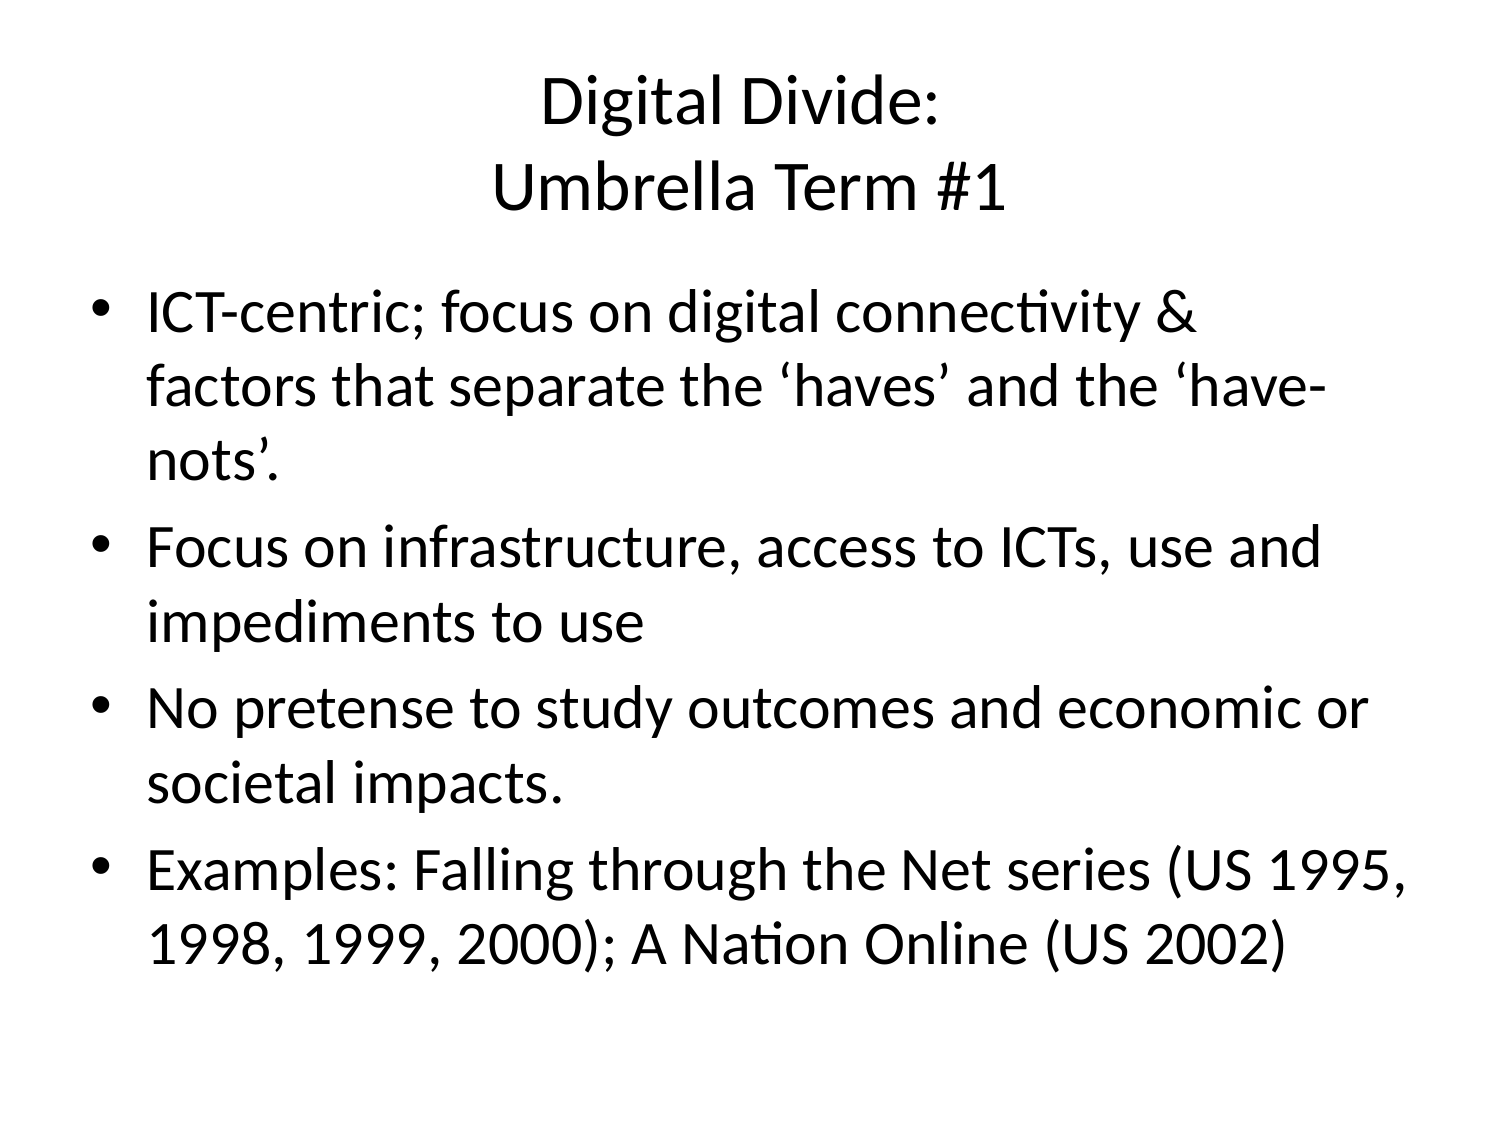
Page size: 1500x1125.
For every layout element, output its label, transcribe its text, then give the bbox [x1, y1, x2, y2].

title Digital Divide: Umbrella Term #1 [75, 45, 1425, 233]
list ICT-centric; focus on digital connectivity & factors that separate the ‘haves’ and the ‘have-nots’. Focus on infrastructure, access to ICTs, use and impediments to use No pretense to study outcomes and economic or societal impacts. Examples: Falling through the Net series (US 1995, 1998, 1999, 2000); A Nation Online (US 2002) [75, 262, 1425, 1005]
